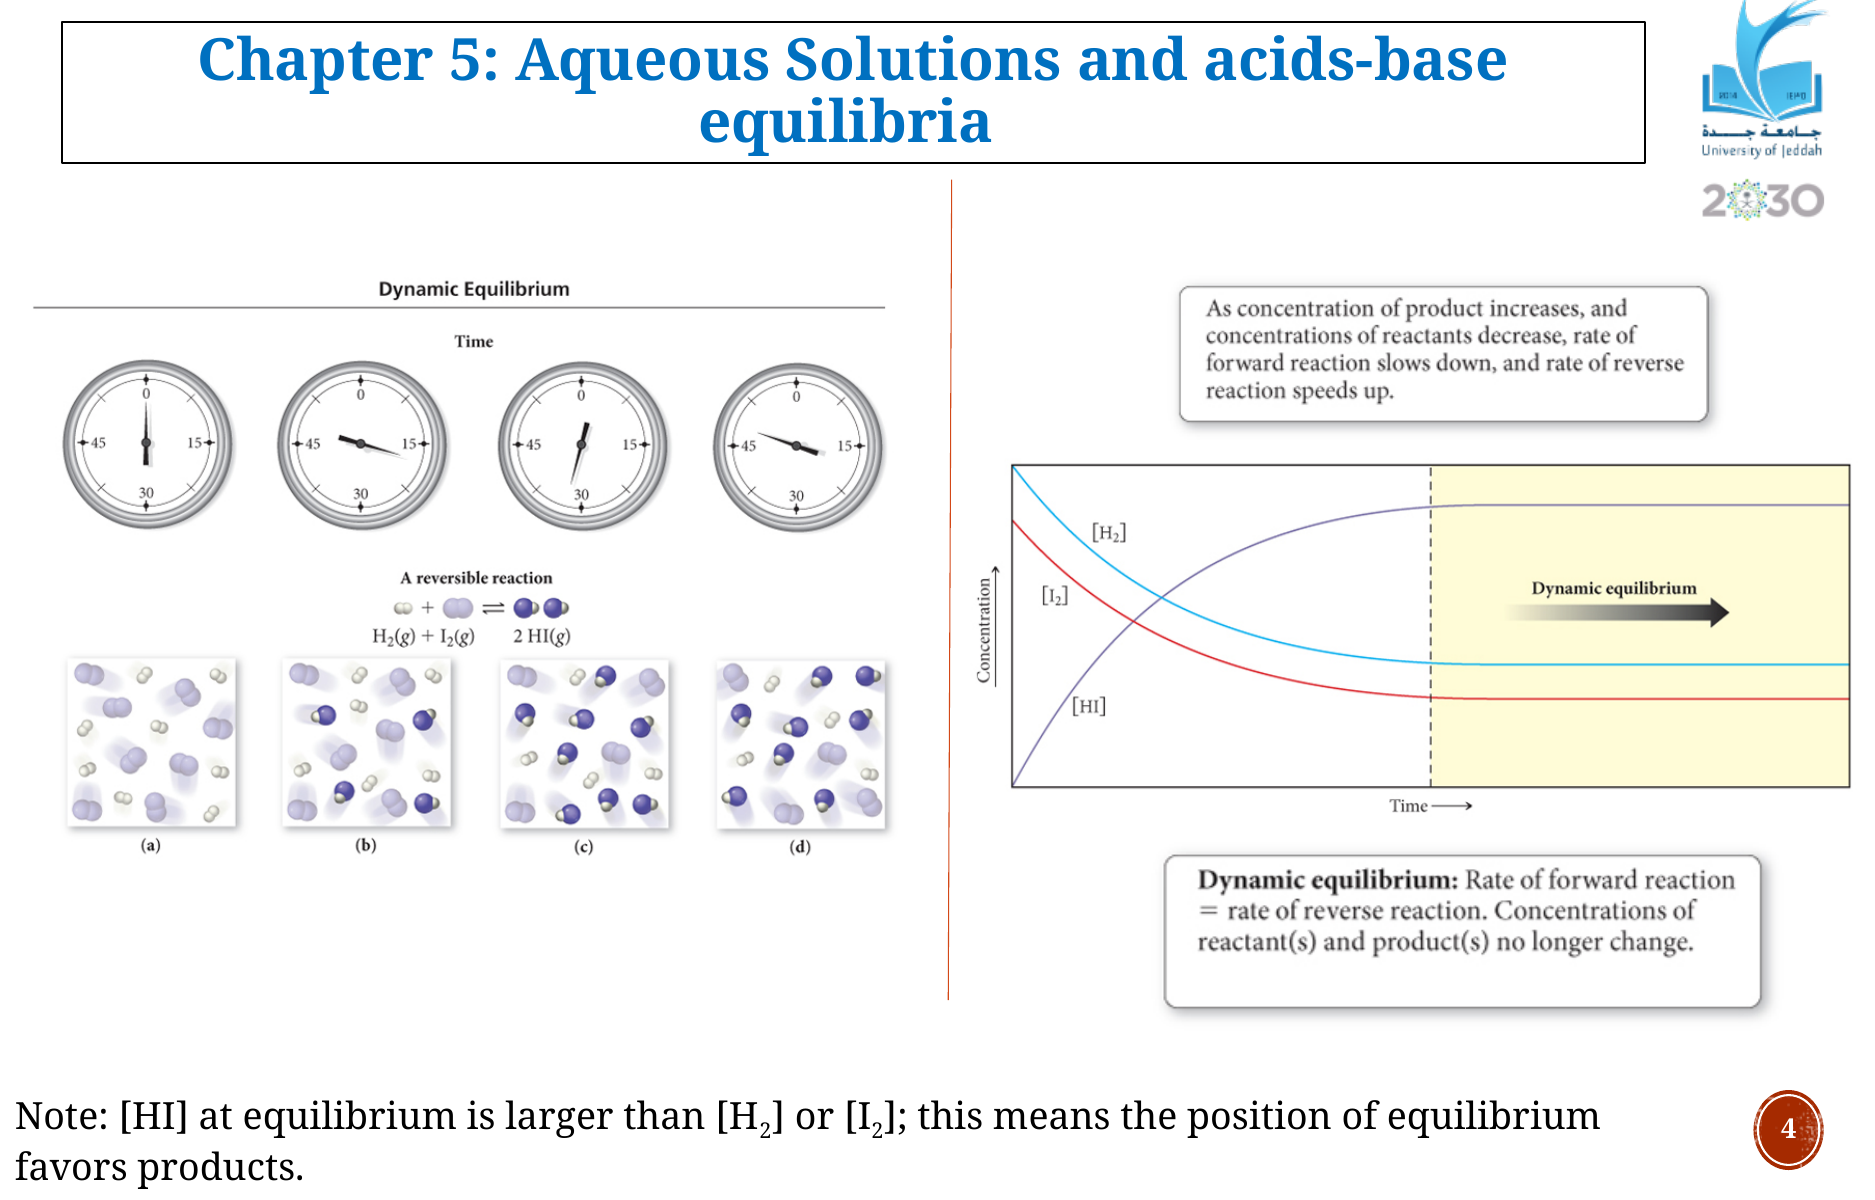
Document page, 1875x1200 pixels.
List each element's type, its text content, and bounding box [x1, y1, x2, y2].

picture [1163, 269, 1740, 440]
text_box Chapter 5: Aqueous Solutions and acids-base equilibria [61, 21, 1646, 164]
picture [1681, 0, 1846, 227]
picture [967, 448, 1875, 828]
picture [1124, 836, 1816, 1032]
slide_number 4 [1739, 1097, 1838, 1162]
picture [25, 269, 910, 871]
text_box Note: [HI] at equilibrium is larger than [H2] or [I2]; this means the position of equilibrium favors products. [0, 1084, 1700, 1196]
